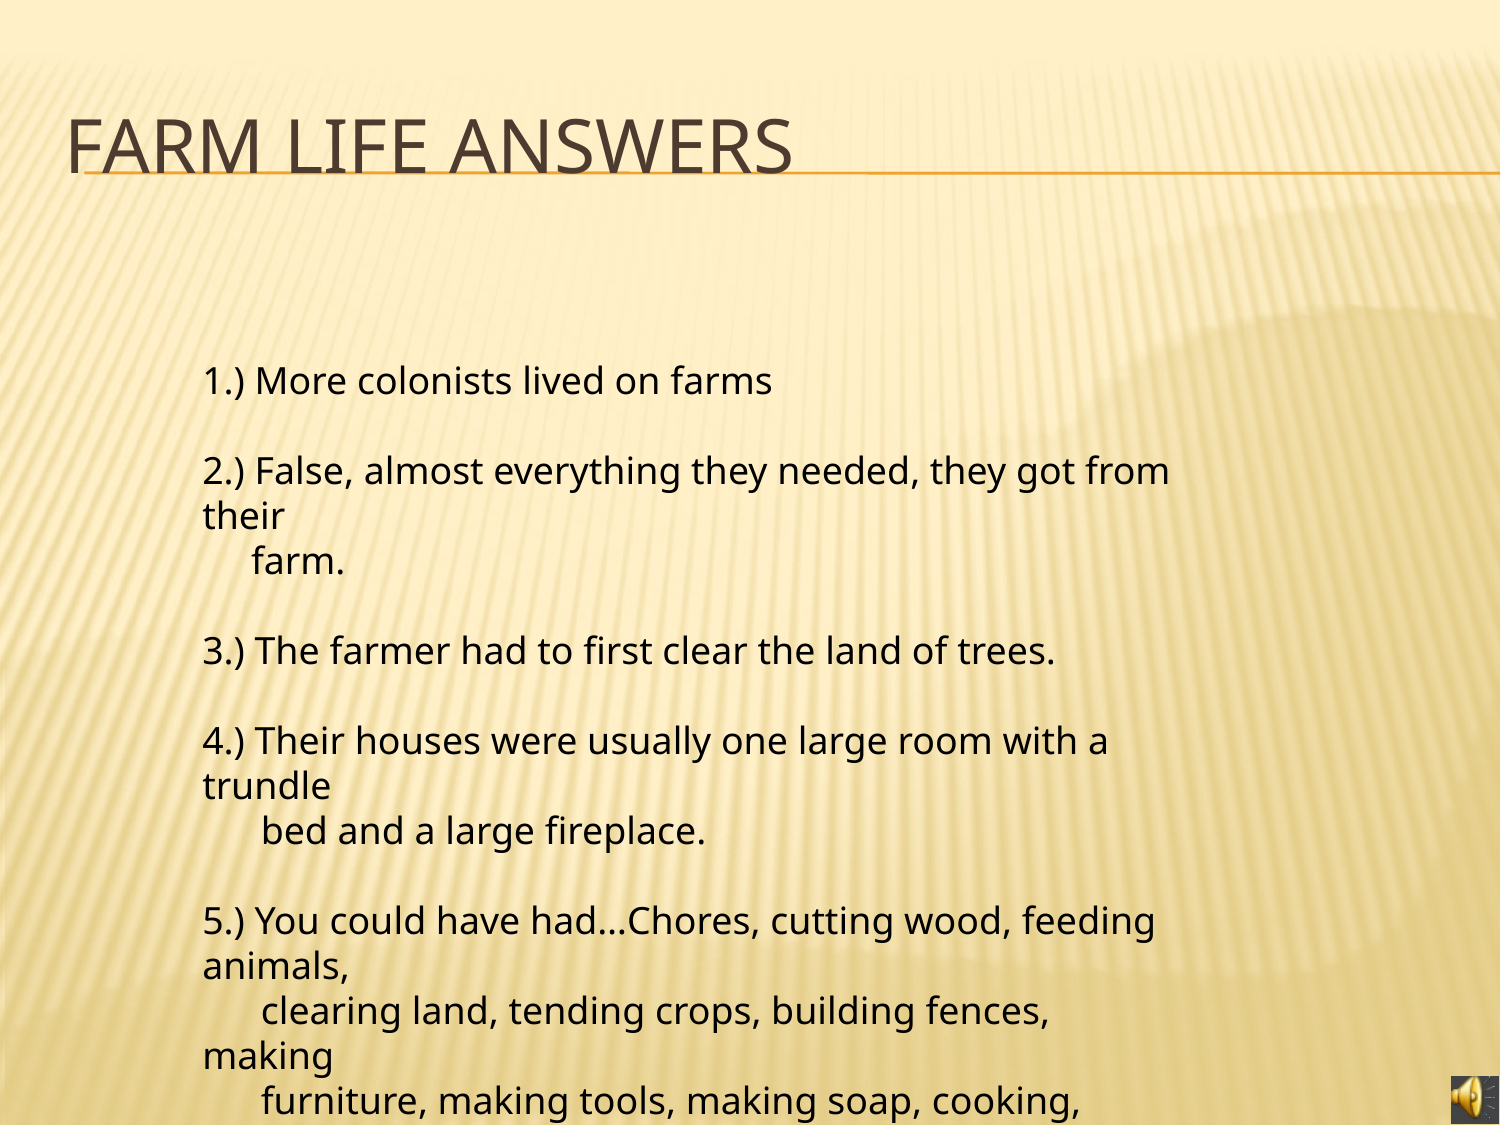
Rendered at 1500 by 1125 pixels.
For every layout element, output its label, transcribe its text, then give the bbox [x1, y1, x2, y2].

picture [1449, 1074, 1500, 1125]
text_box 1.) More colonists lived on farms 2.) False, almost everything they needed, they got from their farm. 3.) The farmer had to first clear the land of trees. 4.) Their houses were usually one large room with a trundle bed and a large fireplace. 5.) You could have had…Chores, cutting wood, feeding animals, clearing land, tending crops, building fences, making furniture, making tools, making soap, cooking, cleaning, and caring for babies. [187, 349, 1188, 1125]
title Farm Life Answers [50, 75, 1475, 213]
